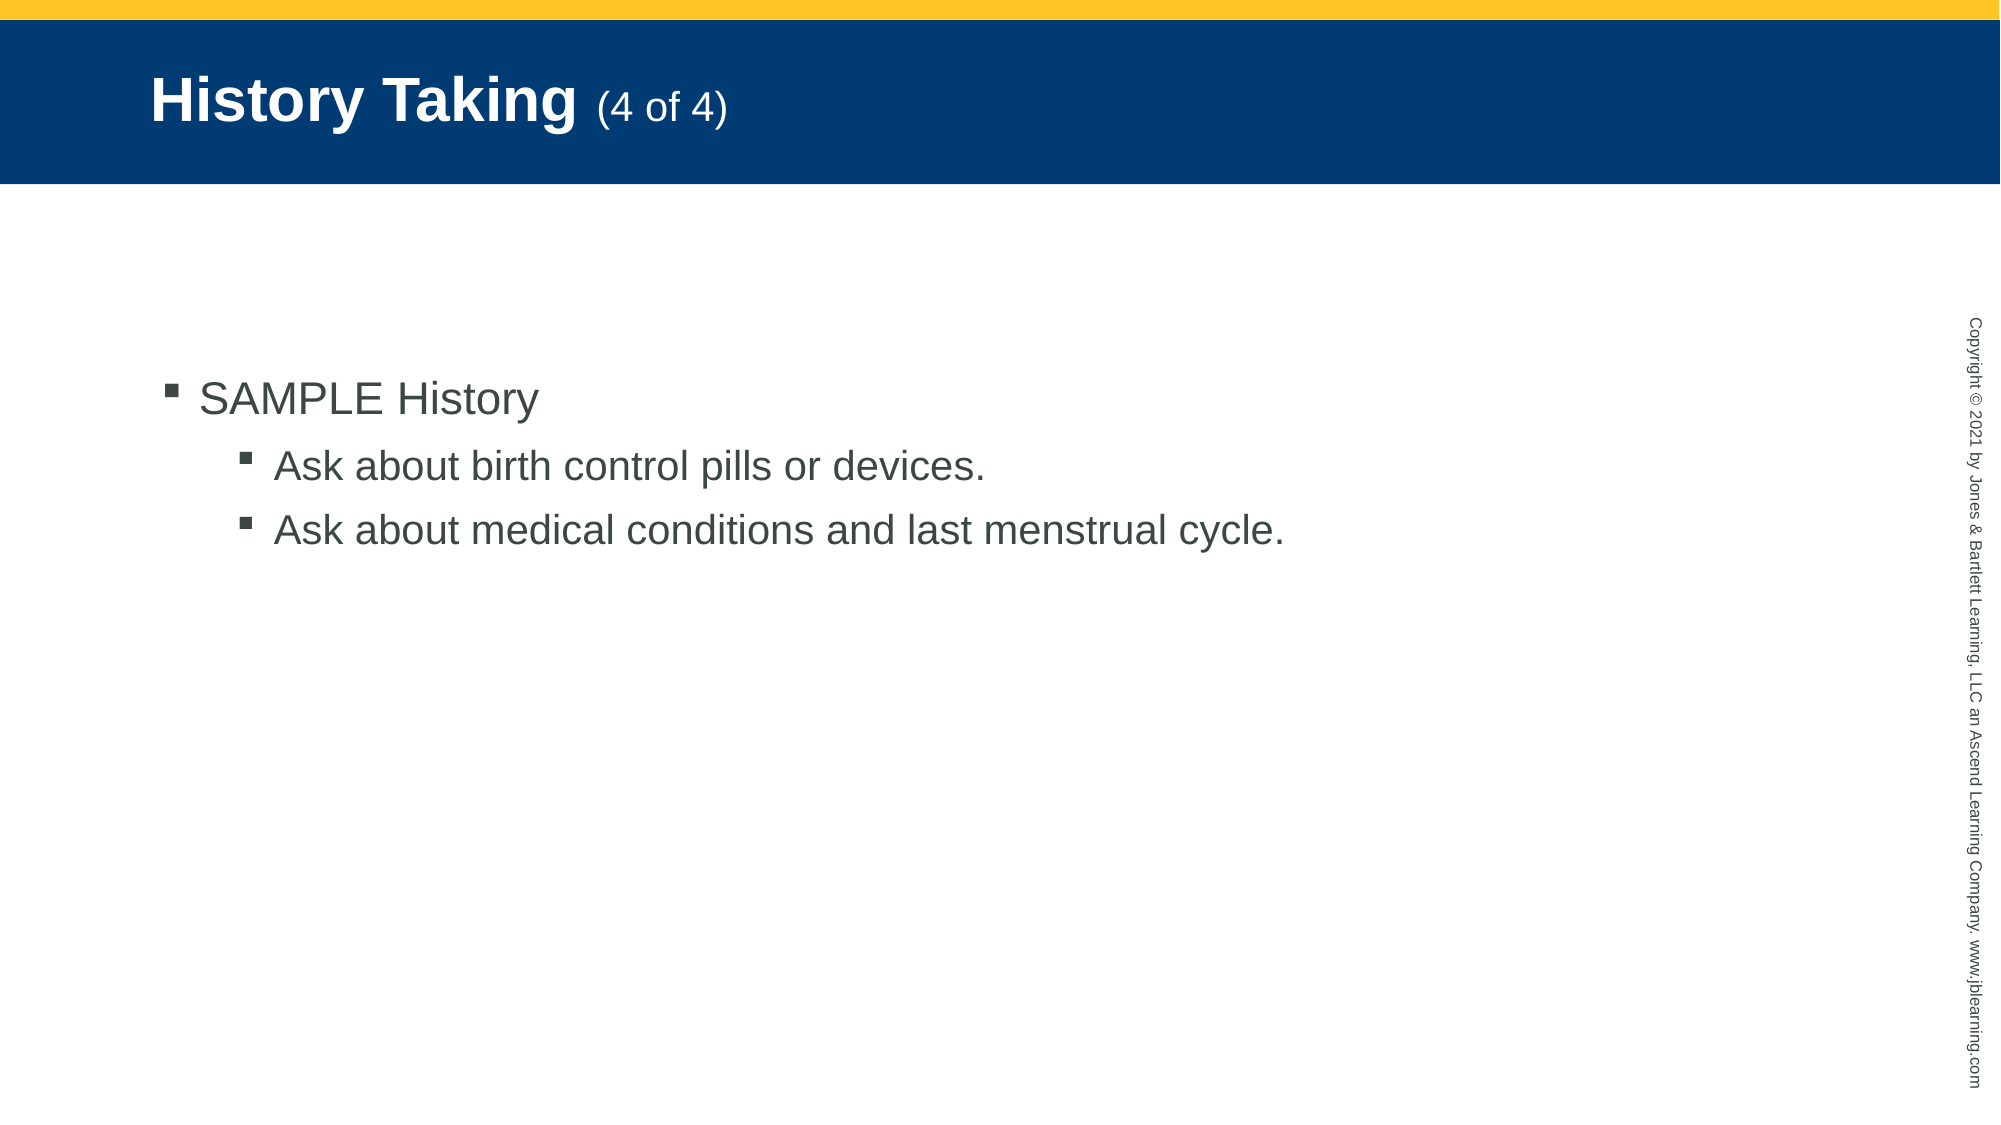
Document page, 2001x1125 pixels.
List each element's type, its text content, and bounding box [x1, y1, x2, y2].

title History Taking (4 of 4) [0, 19, 2000, 185]
list SAMPLE History Ask about birth control pills or devices. Ask about medical conditions and last menstrual cycle. [146, 361, 1859, 1016]
